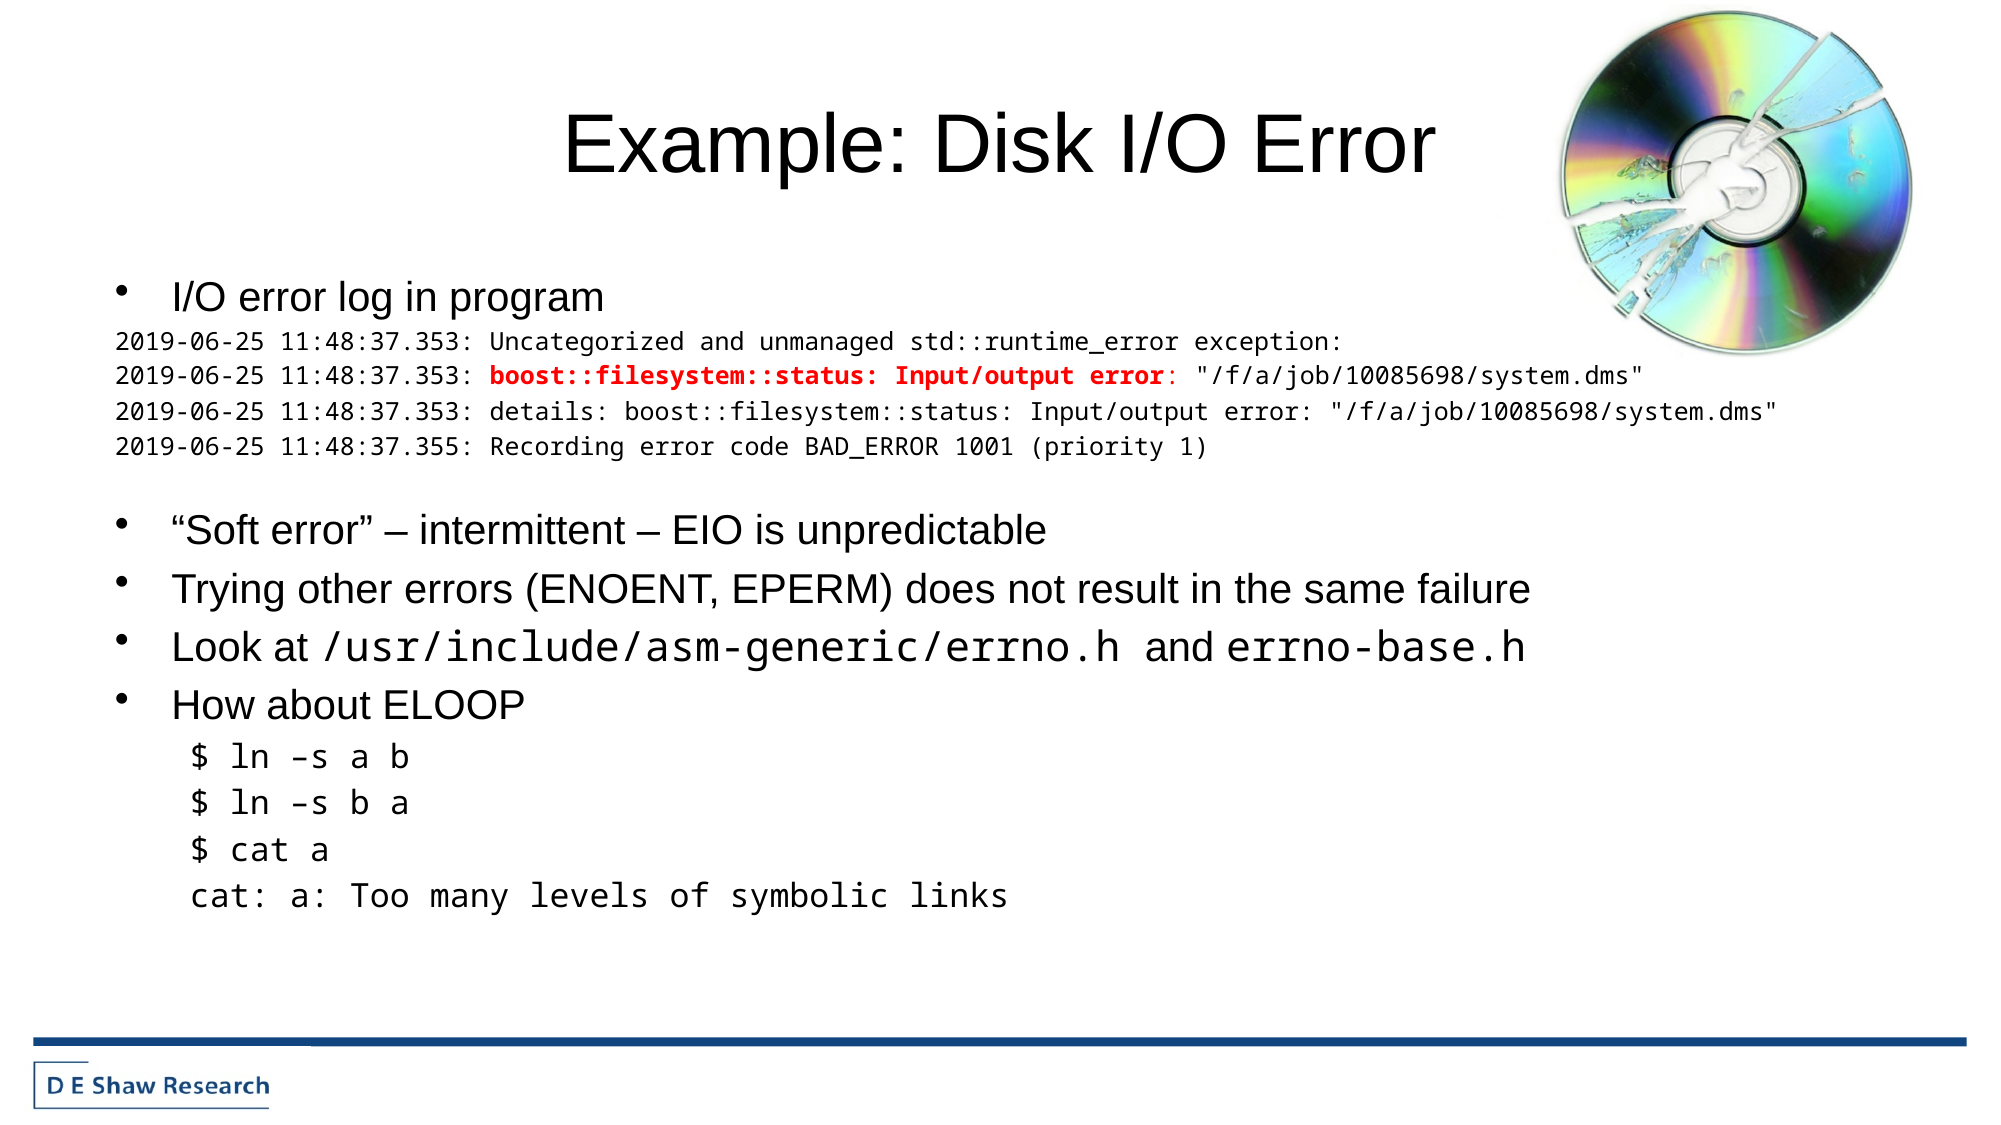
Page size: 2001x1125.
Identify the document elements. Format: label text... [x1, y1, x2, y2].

title Example: Disk I/O Error [99, 45, 1458, 233]
list I/O error log in program 2019-06-25 11:48:37.353: Uncategorized and unmanaged std::runtime_error exception: 2019-06-25 11:48:37.353: boost::filesystem::status: Input/output error: "/f/a/job/10085698/system.dms" 2019-06-25 11:48:37.353: details: boost::filesystem::status: Input/output error: "/f/a/job/10085698/system.dms" 2019-06-25 11:48:37.355: Recording error code BAD_ERROR 1001 (priority 1) “Soft error” – intermittent – EIO is unpredictable Trying other errors (ENOENT, EPERM) does not result in the same failure Look at /usr/include/asm-generic/errno.h and errno-base.h How about ELOOP $ ln –s a b $ ln –s b a $ cat a cat: a: Too many levels of symbolic links [99, 262, 1900, 1005]
picture [1463, 4, 2000, 360]
picture [10, 1046, 311, 1123]
